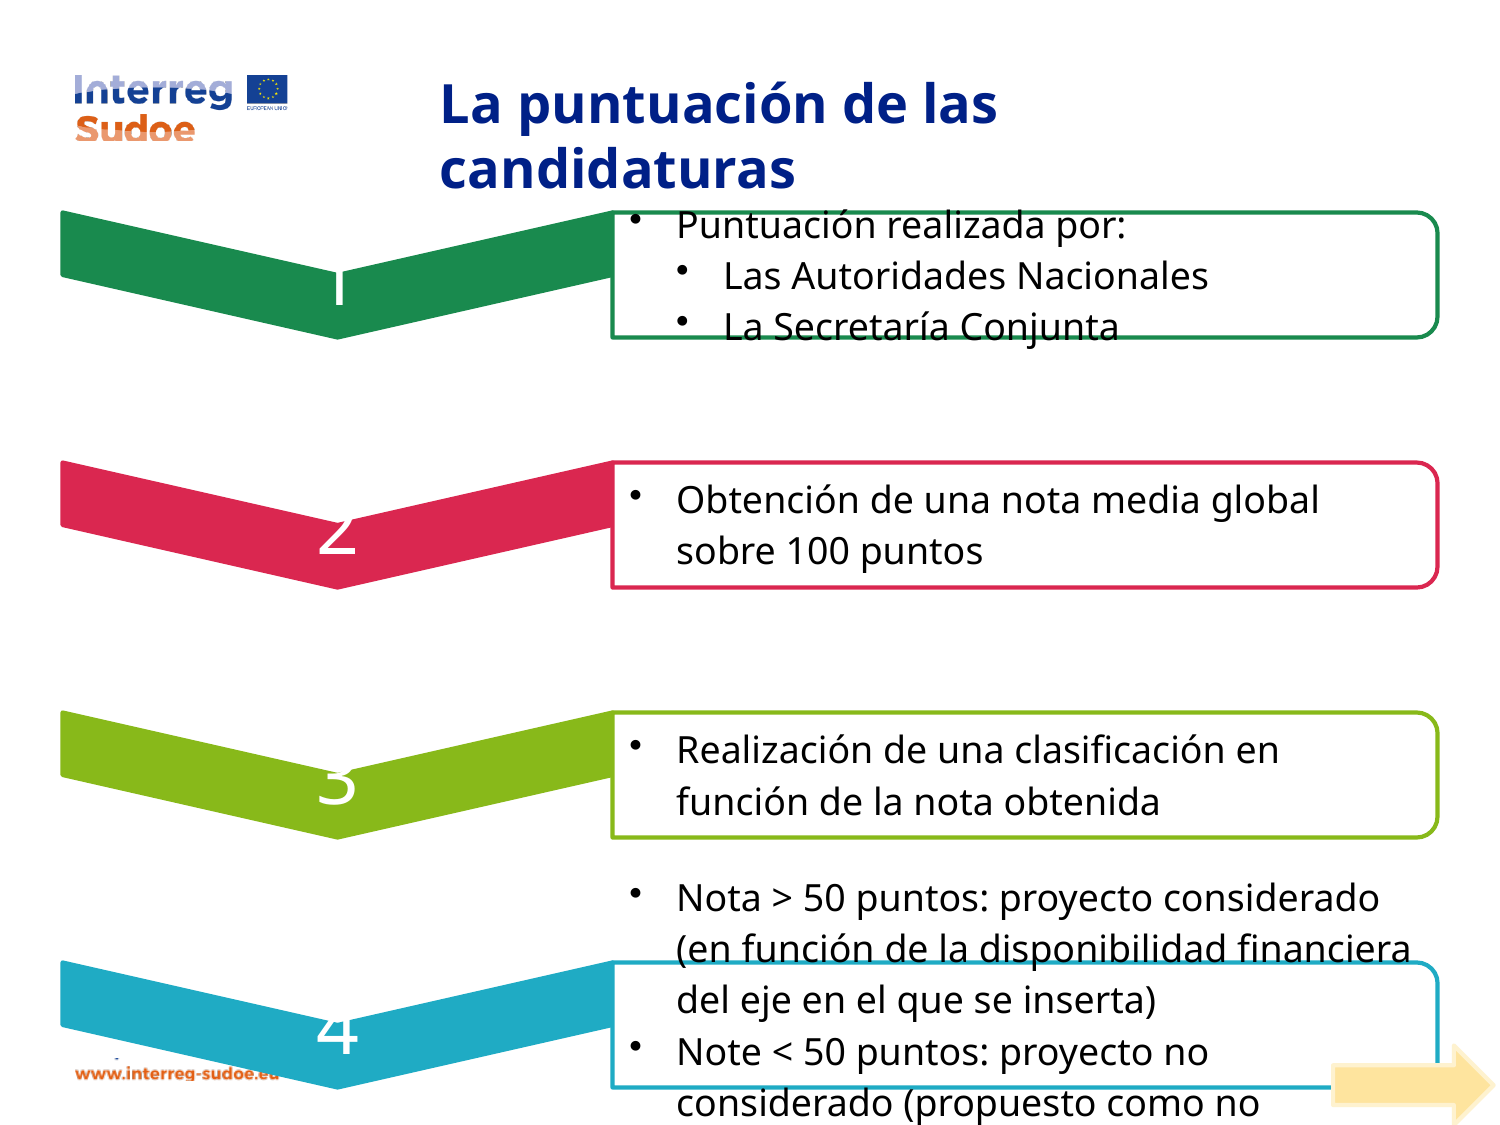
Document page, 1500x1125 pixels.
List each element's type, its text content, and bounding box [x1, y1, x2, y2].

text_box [62, 212, 1438, 1088]
text_box La puntuación de las candidaturas [425, 62, 1375, 138]
text_box [1331, 1043, 1496, 1125]
